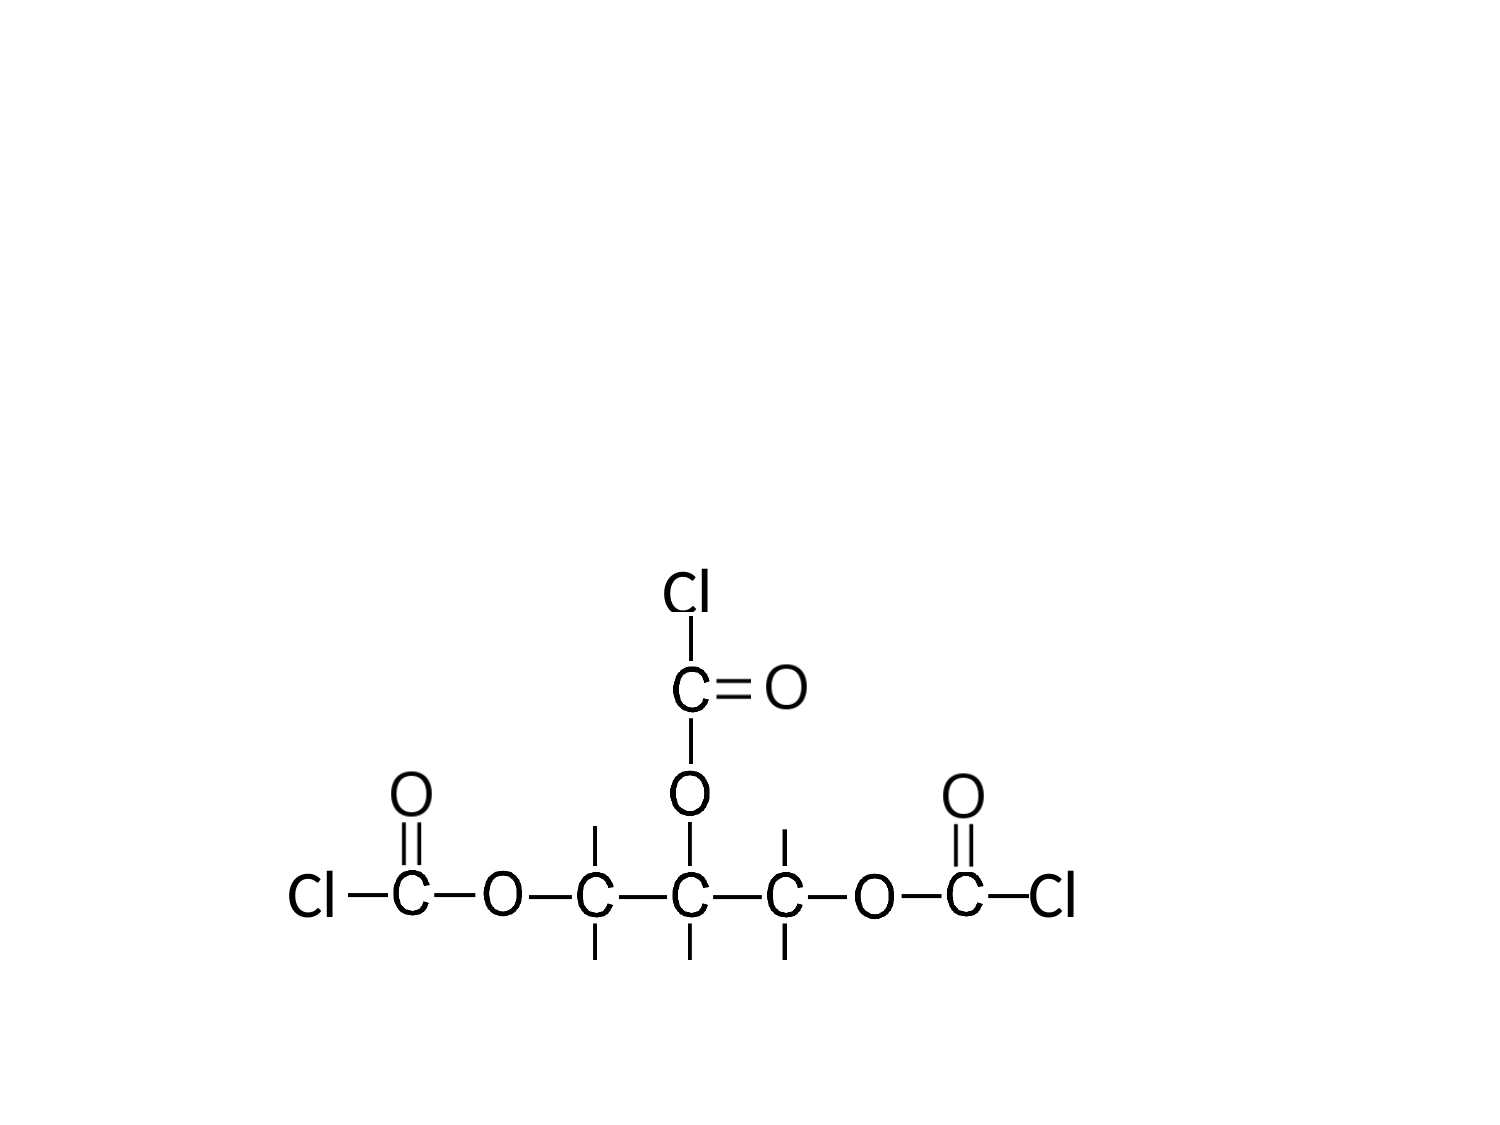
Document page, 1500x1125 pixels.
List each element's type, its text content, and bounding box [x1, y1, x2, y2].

text_box monomere Cl Cl Cl [32, 41, 1500, 939]
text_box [348, 612, 1029, 960]
